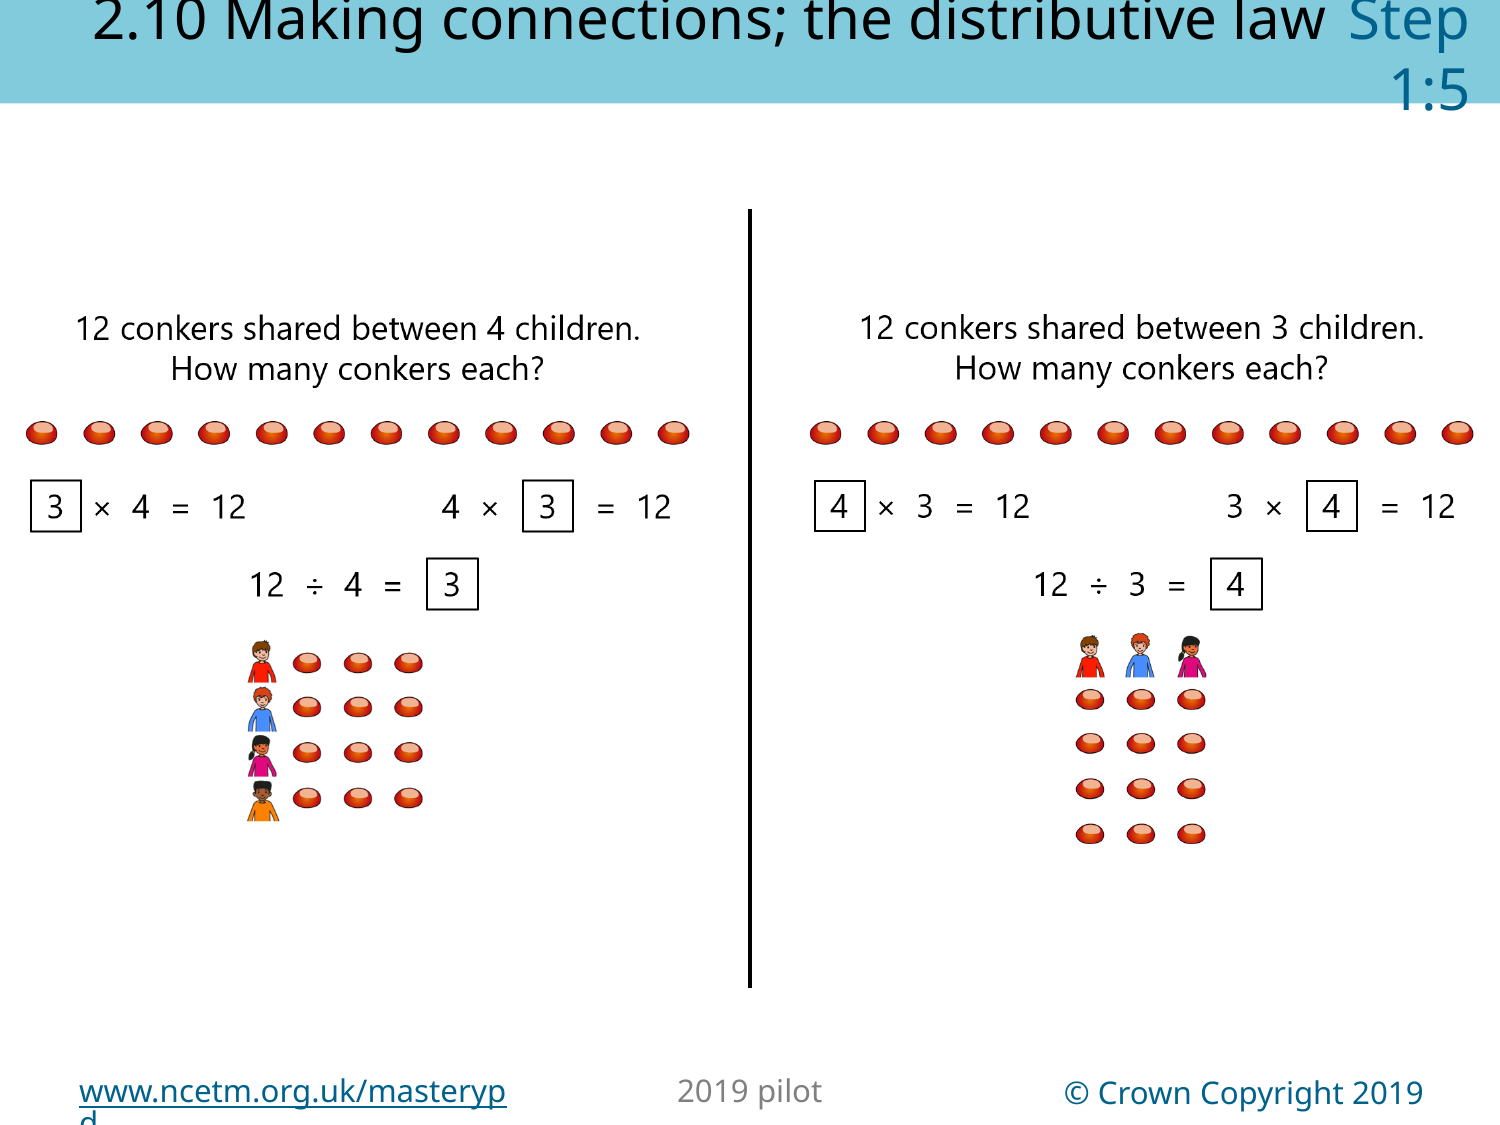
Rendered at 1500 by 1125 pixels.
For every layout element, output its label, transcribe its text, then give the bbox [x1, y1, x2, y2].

list 2.10 Making connections; the distributive law Step 1:5 [0, 0, 1500, 104]
picture [808, 296, 1476, 844]
picture [24, 296, 692, 823]
